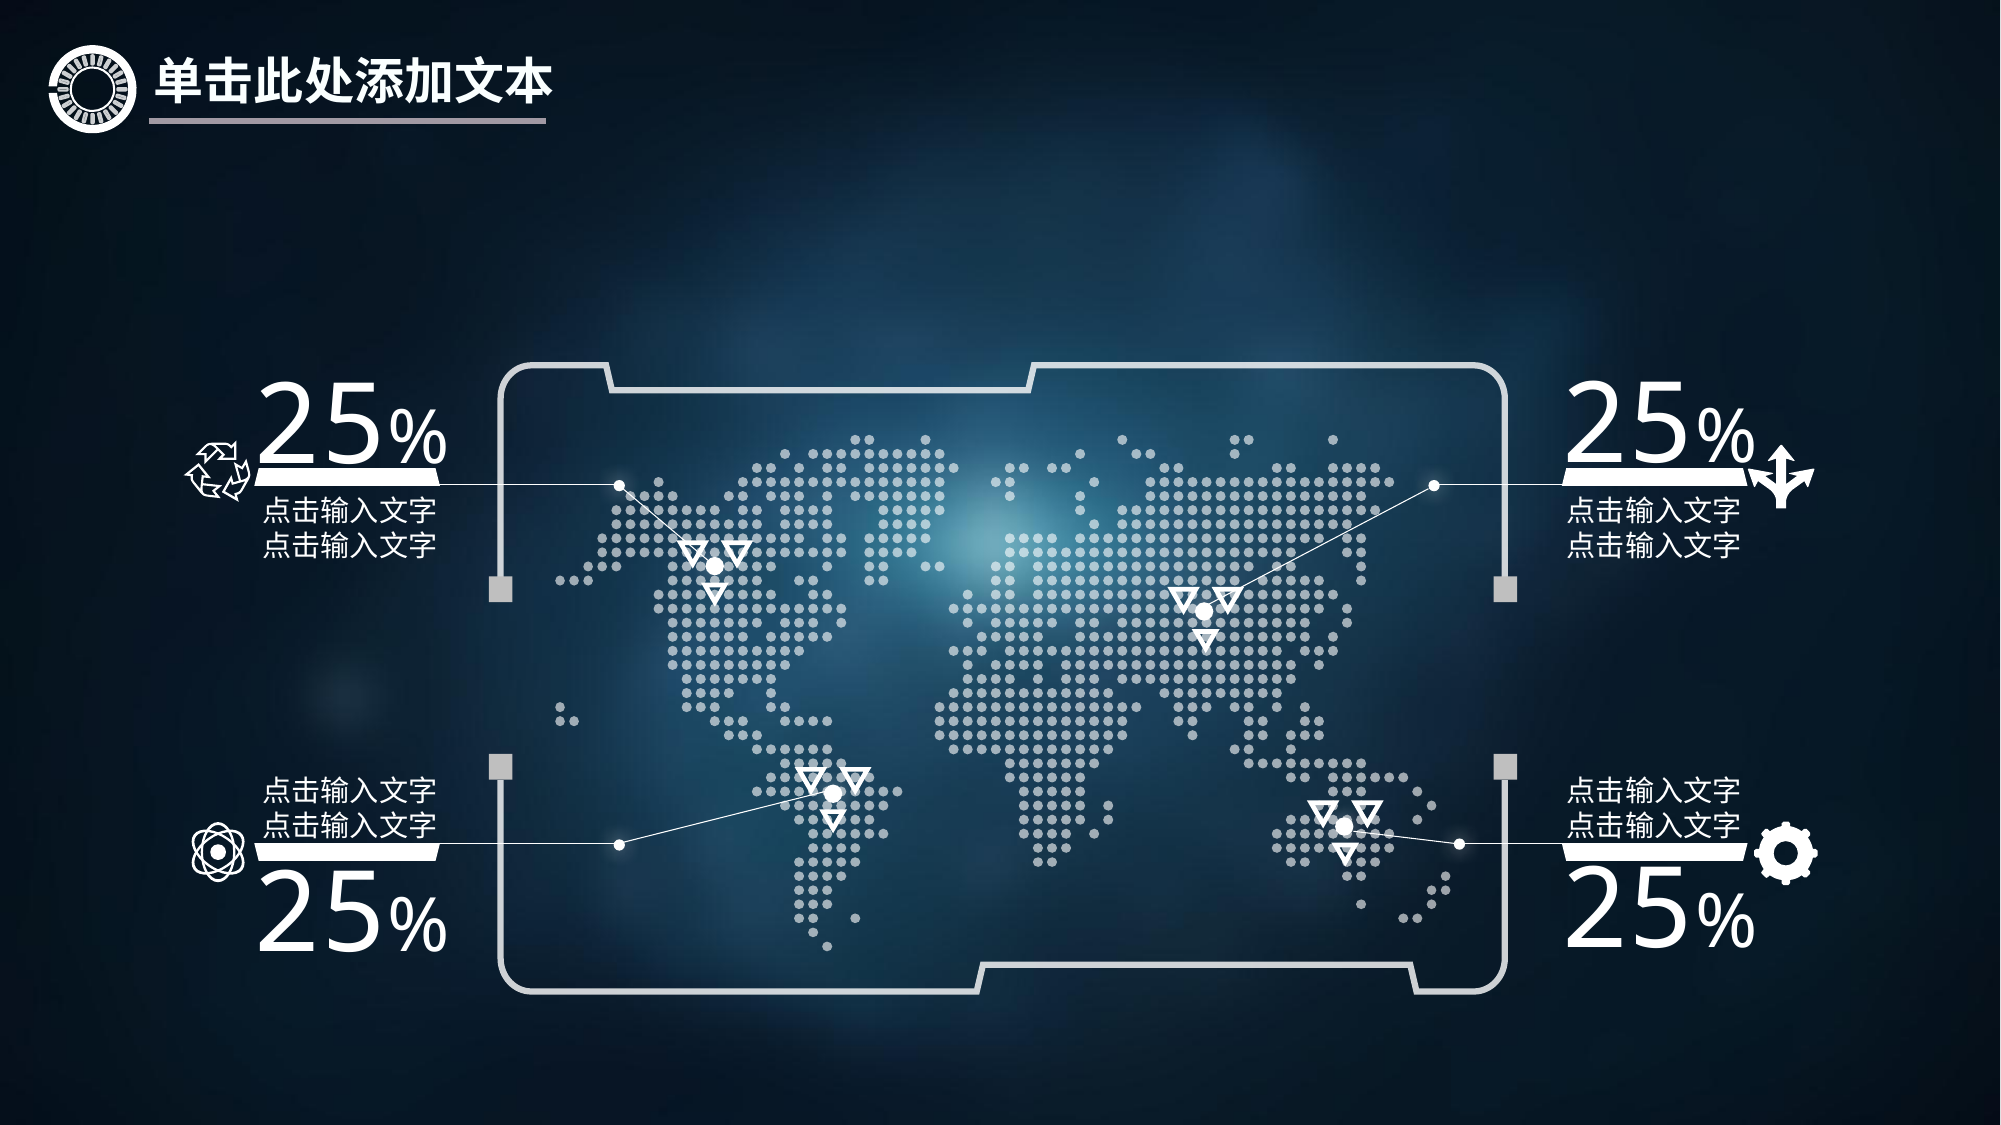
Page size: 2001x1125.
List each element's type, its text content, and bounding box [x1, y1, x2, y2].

text_box 25% [1545, 343, 1773, 493]
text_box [255, 451, 488, 567]
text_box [188, 822, 248, 882]
text_box 点击输入文字 点击输入文字 [247, 484, 453, 570]
text_box 25% [237, 831, 465, 982]
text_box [1518, 452, 1747, 612]
text_box 25% [237, 343, 465, 484]
text_box 单击此处添加文本 [137, 54, 579, 113]
text_box 点击输入文字 点击输入文字 [247, 764, 453, 831]
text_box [1518, 810, 1747, 878]
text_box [488, 365, 1518, 1010]
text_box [255, 788, 488, 879]
text_box 点击输入文字 点击输入文字 [1747, 493, 1758, 570]
text_box 点击输入文字 点击输入文字 [1551, 764, 1758, 828]
text_box 25% [1545, 828, 1773, 978]
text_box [48, 45, 137, 134]
text_box [1773, 444, 1815, 509]
text_box [1773, 821, 1818, 886]
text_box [183, 440, 251, 502]
picture [0, 0, 2001, 1125]
